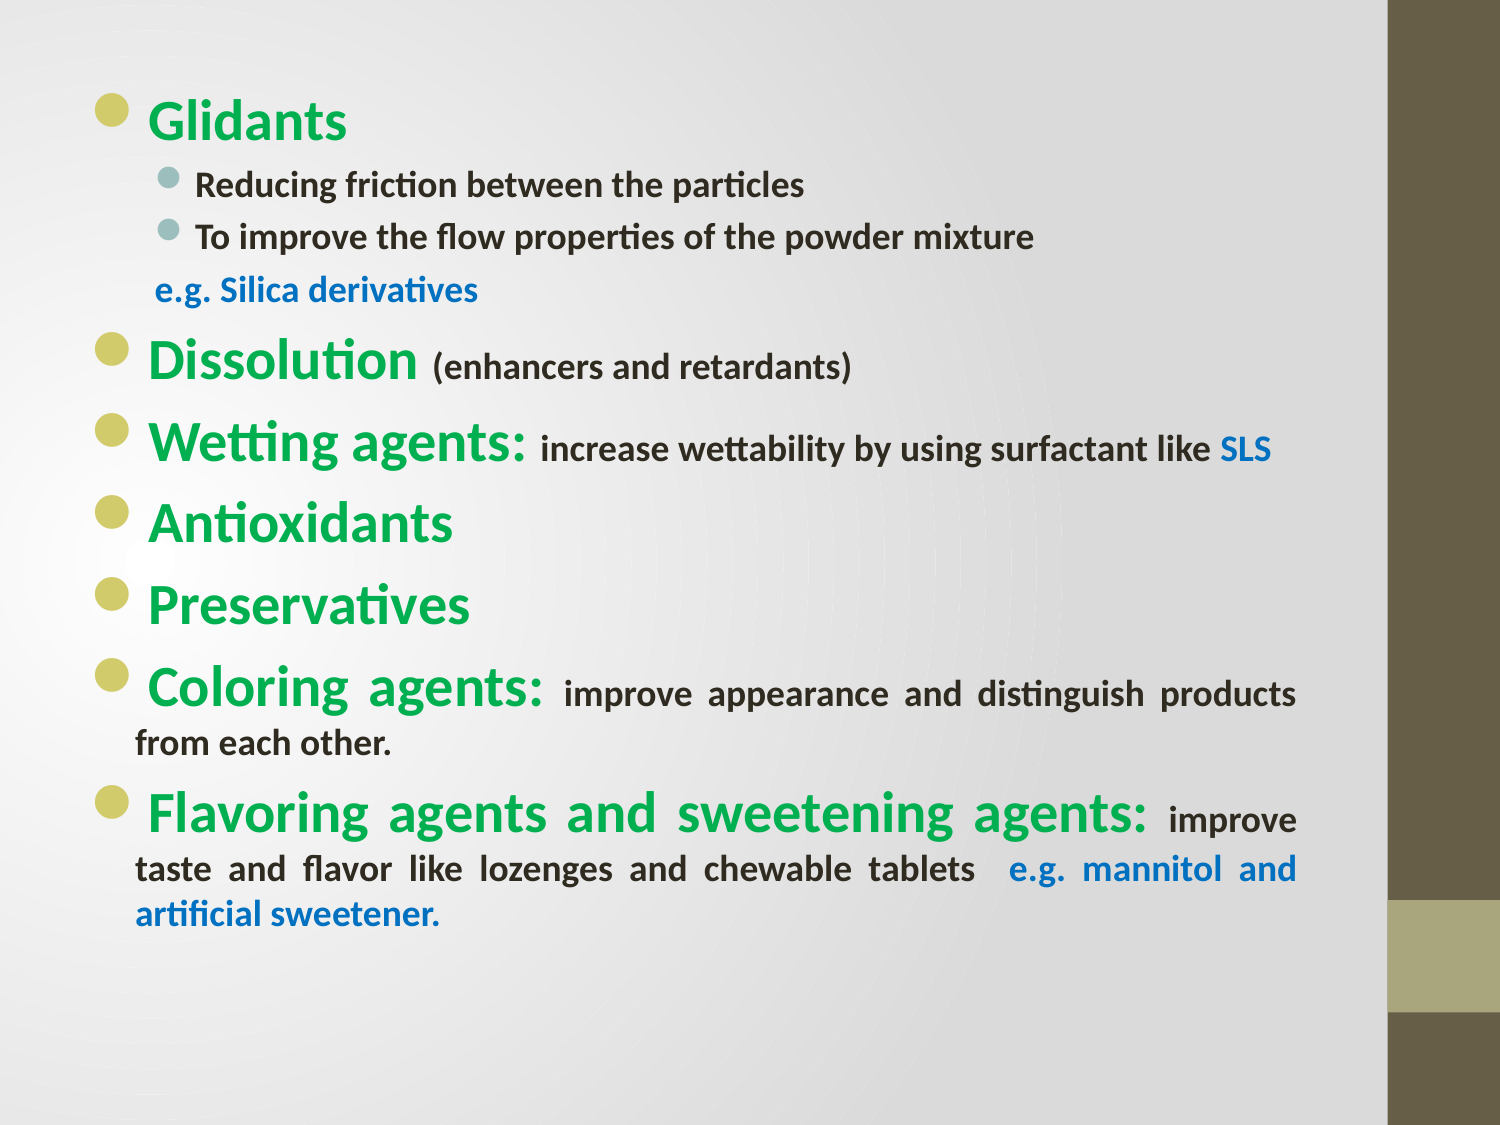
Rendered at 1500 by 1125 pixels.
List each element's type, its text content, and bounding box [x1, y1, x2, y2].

list Glidants Reducing friction between the particles To improve the flow properties of the powder mixture e.g. Silica derivatives Dissolution (enhancers and retardants) Wetting agents: increase wettability by using surfactant like SLS Antioxidants Preservatives Coloring agents: improve appearance and distinguish products from each other. Flavoring agents and sweetening agents: improve taste and flavor like lozenges and chewable tablets e.g. mannitol and artificial sweetener. [75, 75, 1313, 1075]
